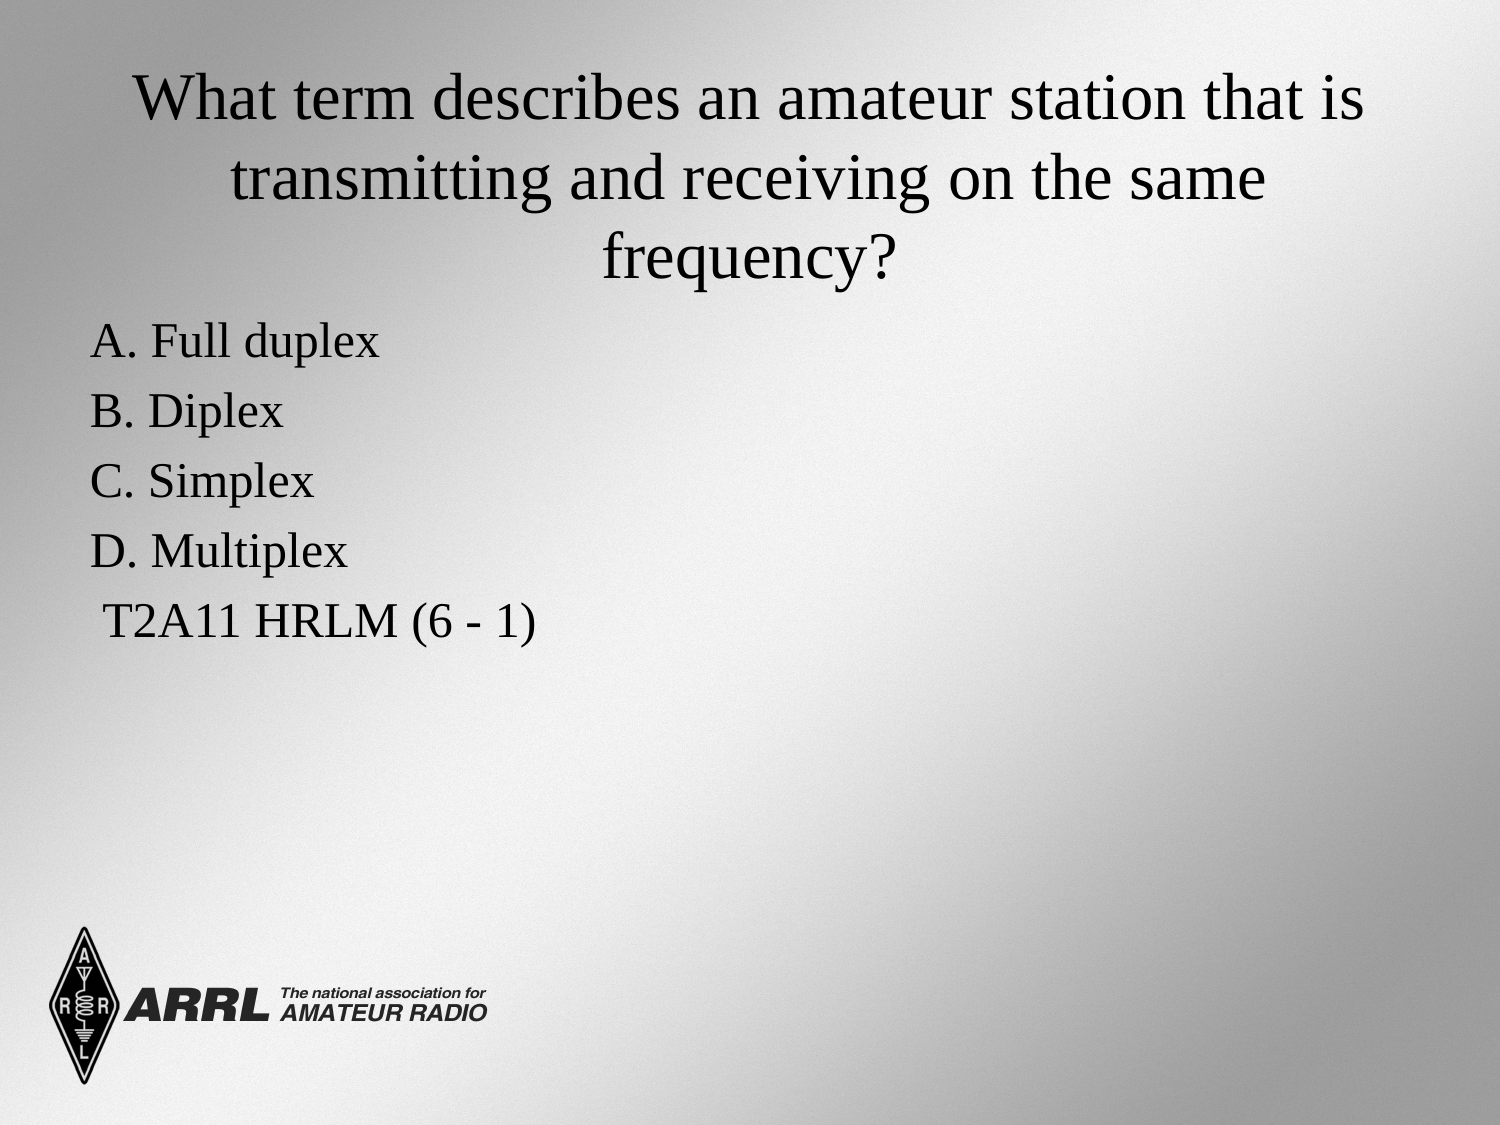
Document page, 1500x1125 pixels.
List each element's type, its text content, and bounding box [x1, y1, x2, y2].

list A. Full duplex B. Diplex C. Simplex D. Multiplex T2A11 HRLM (6 - 1) [75, 299, 1425, 1005]
picture [0, 0, 1500, 1125]
title What term describes an amateur station that is transmitting and receiving on the same frequency? [75, 45, 1425, 233]
